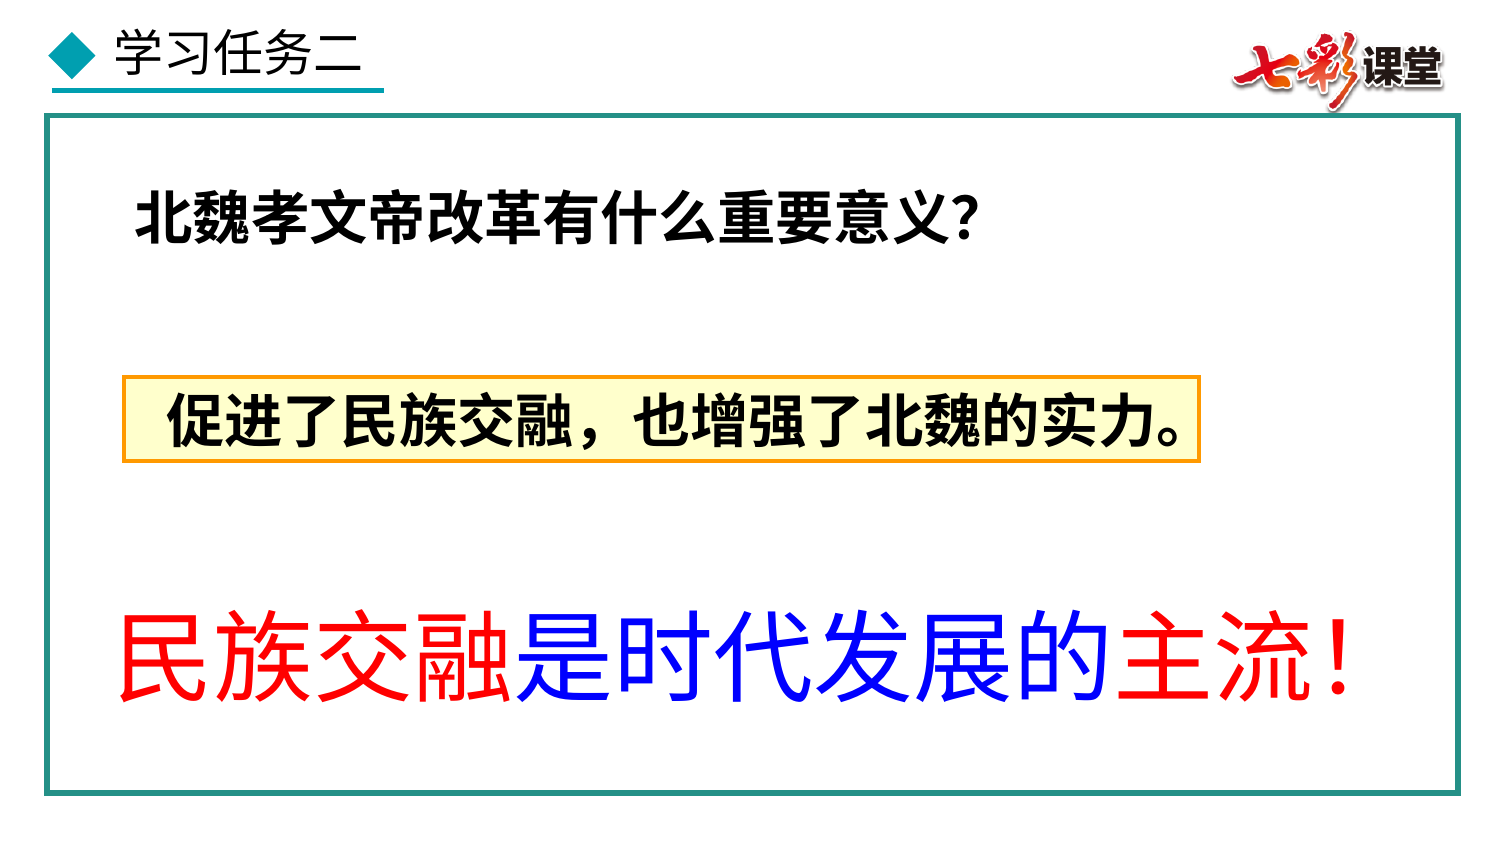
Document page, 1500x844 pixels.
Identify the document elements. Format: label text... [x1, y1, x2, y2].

text_box 北魏孝文帝改革有什么重要意义？ [119, 173, 1083, 259]
text_box 民族交融是时代发展的主流！ [98, 587, 1389, 722]
text_box 促进了民族交融，也增强了北魏的实力。 [123, 376, 1199, 462]
picture [1228, 26, 1449, 113]
